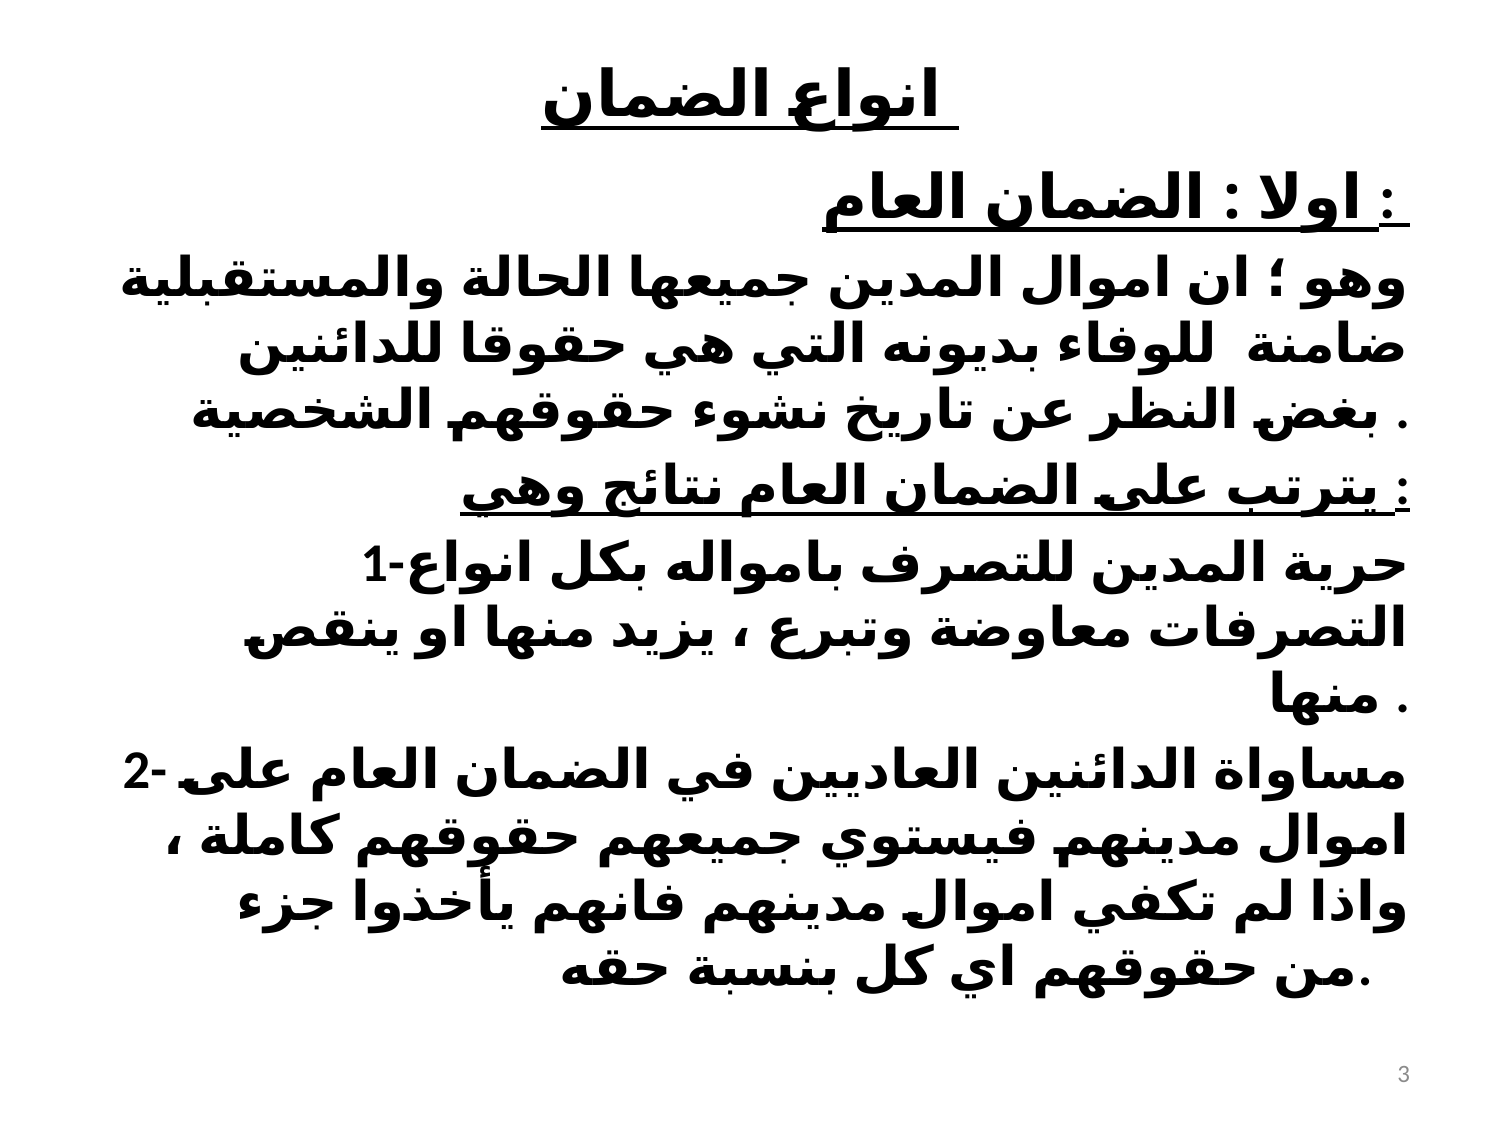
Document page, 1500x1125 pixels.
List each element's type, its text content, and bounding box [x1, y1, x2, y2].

slide_number 3 [1074, 1042, 1425, 1103]
list اولا : الضمان العام : وهو ؛ ان اموال المدين جميعها الحالة والمستقبلية ضامنة للوفاء بديونه التي هي حقوقا للدائنين بغض النظر عن تاريخ نشوء حقوقهم الشخصية . يترتب على الضمان العام نتائج وهي : 1-حرية المدين للتصرف بامواله بكل انواع التصرفات معاوضة وتبرع ، يزيد منها او ينقص منها . 2- مساواة الدائنين العاديين في الضمان العام على اموال مدينهم فيستوي جميعهم حقوقهم كاملة ، واذا لم تكفي اموال مدينهم فانهم يأخذوا جزء من حقوقهم اي كل بنسبة حقه. [75, 149, 1425, 1005]
title انواع الضمان [75, 45, 1425, 138]
